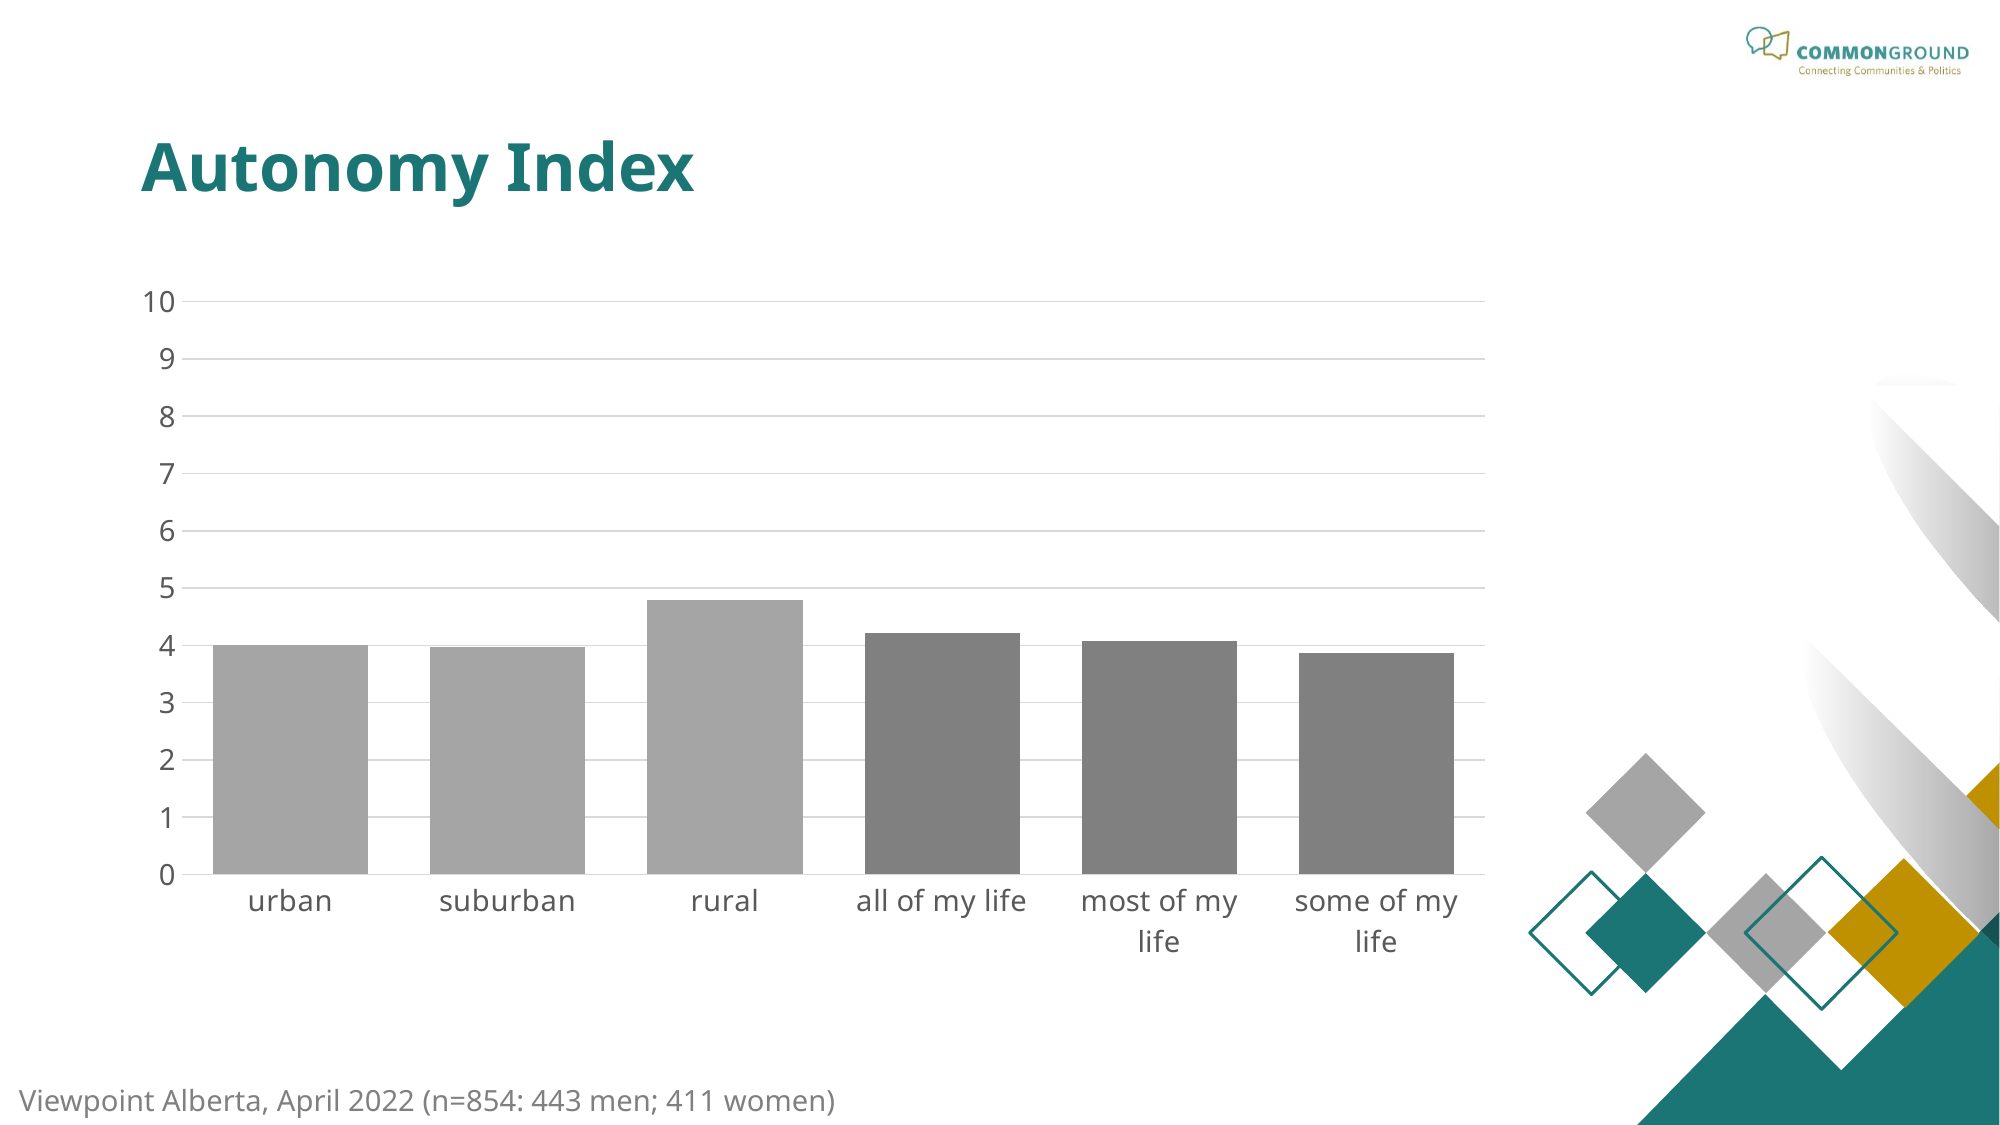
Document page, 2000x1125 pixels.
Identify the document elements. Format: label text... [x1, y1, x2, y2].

text_box Autonomy Index [141, 124, 1512, 266]
chart [113, 266, 1514, 977]
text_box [1259, 385, 2000, 1125]
picture [1734, 22, 1979, 81]
text_box Viewpoint Alberta, April 2022 (n=854: 443 men; 411 women) [4, 1074, 1004, 1125]
